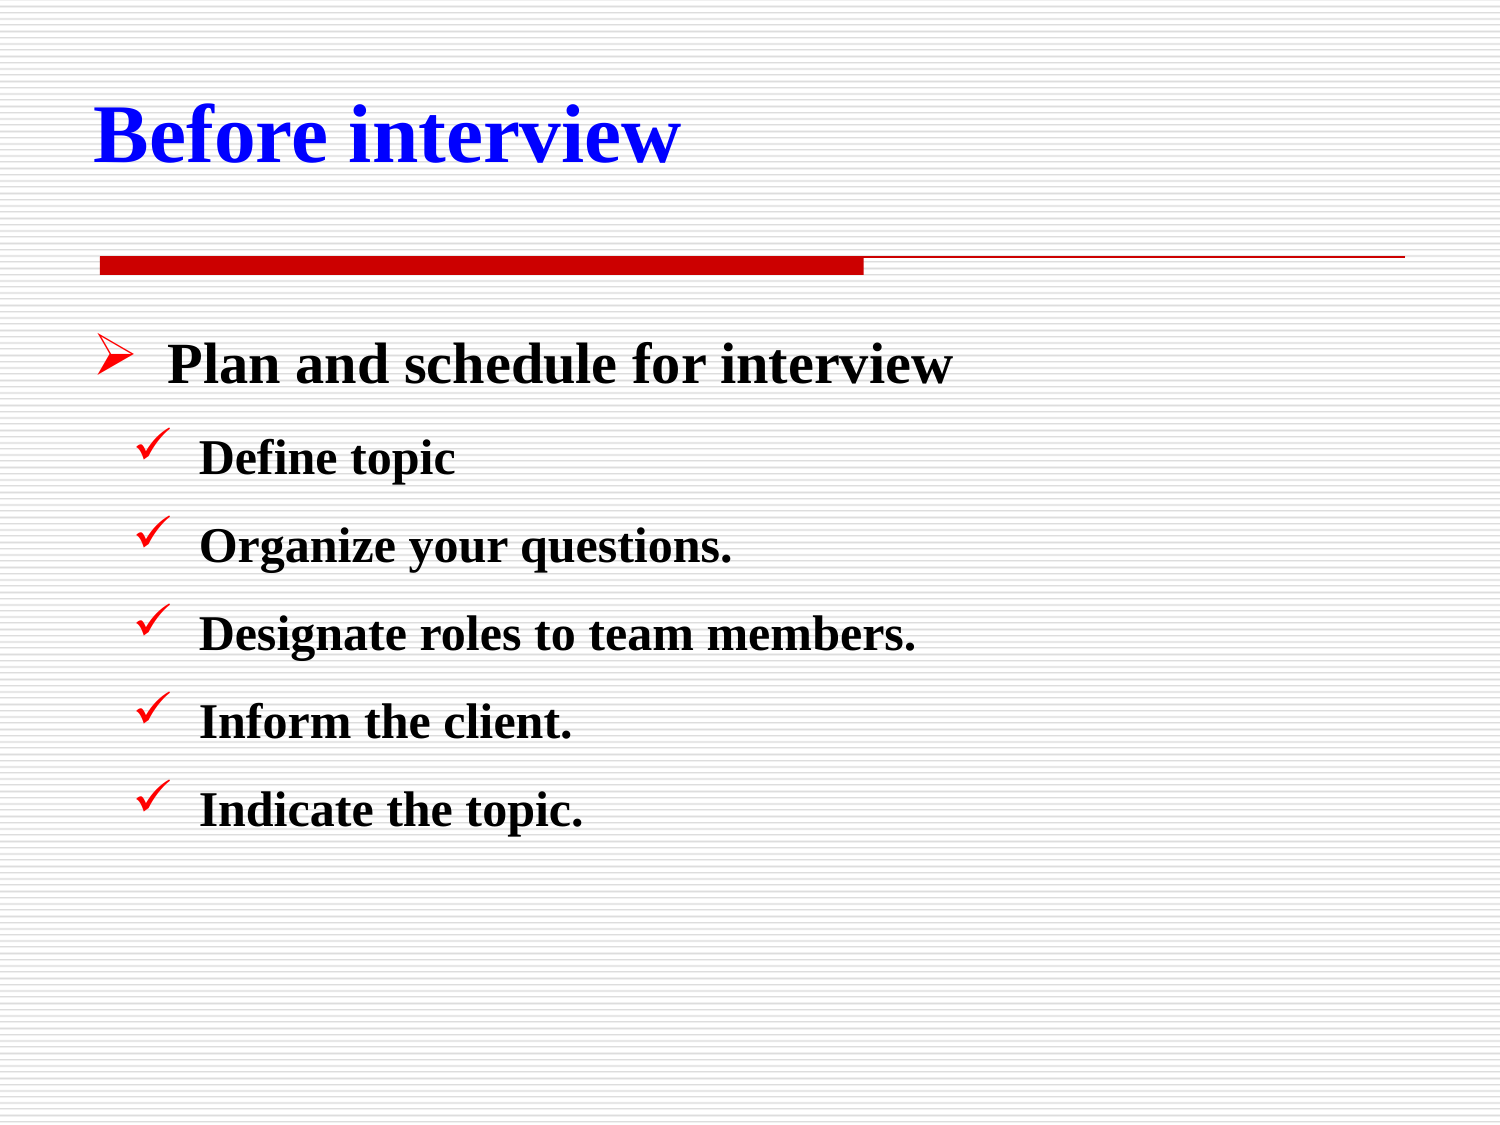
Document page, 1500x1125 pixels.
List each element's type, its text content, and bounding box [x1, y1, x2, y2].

text_box Before interview [79, 82, 698, 188]
picture [0, 0, 1500, 1125]
text_box Plan and schedule for interview Define topic Organize your questions. Designate roles to team members. Inform the client. Indicate the topic. [77, 326, 1437, 844]
